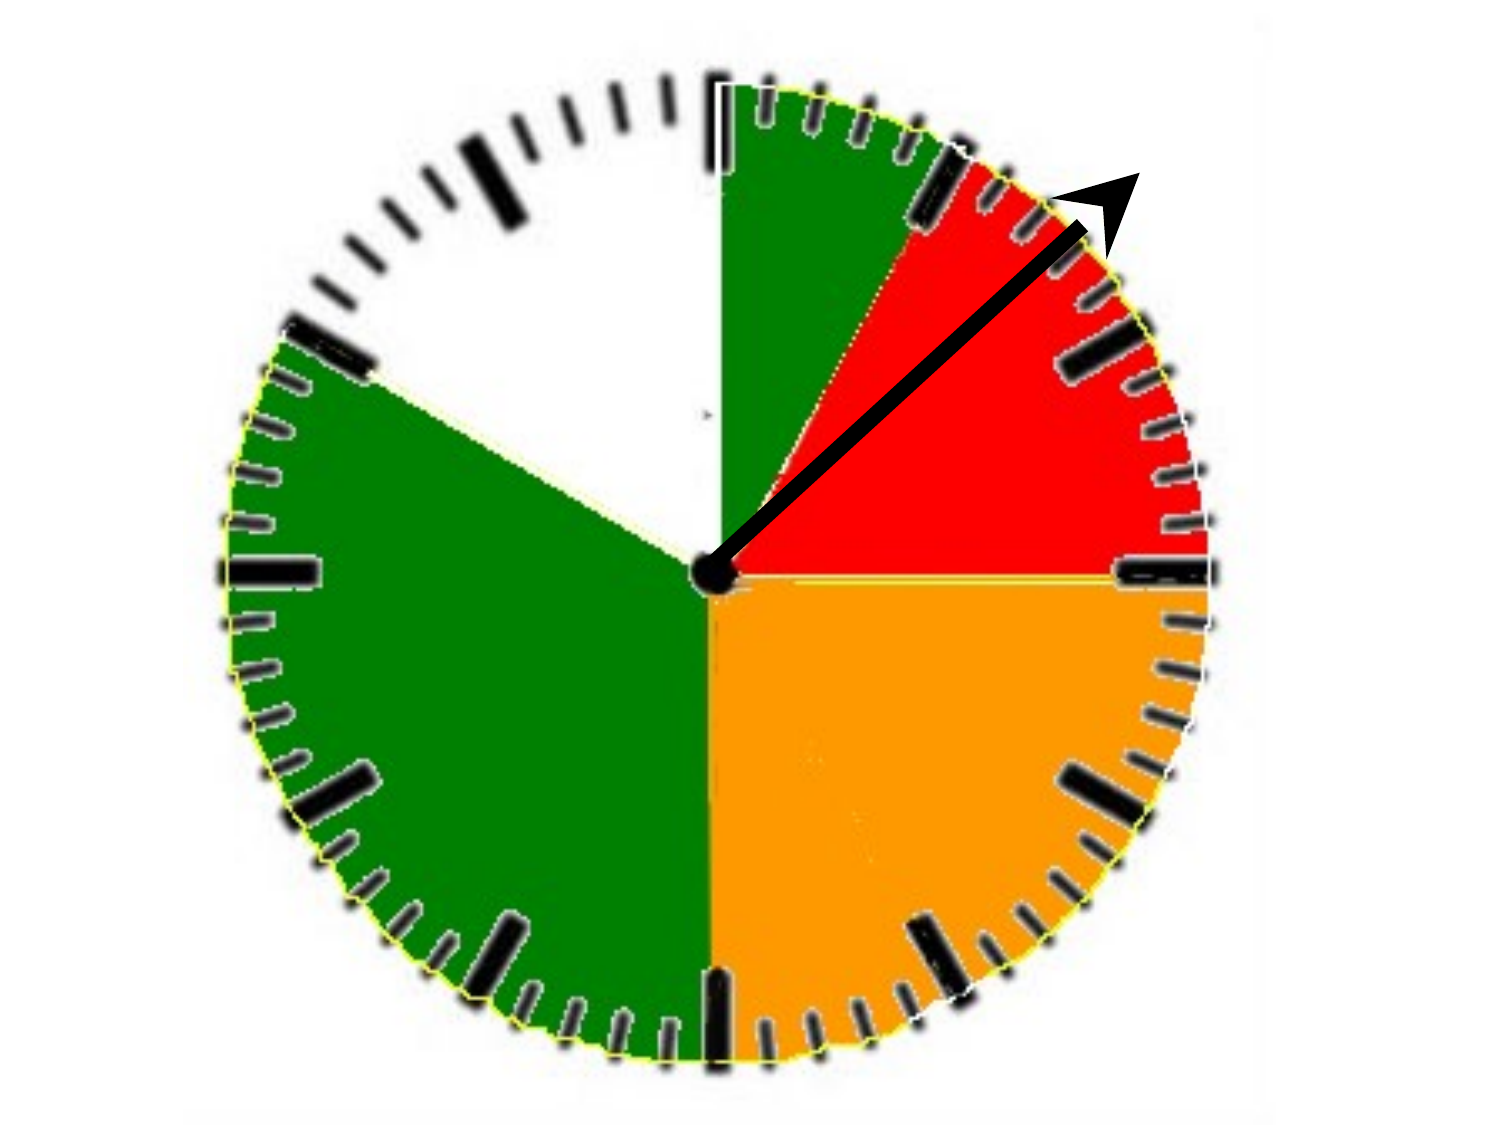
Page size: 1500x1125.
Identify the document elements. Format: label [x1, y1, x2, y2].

text_box [714, 172, 1141, 563]
picture [182, 5, 1306, 1125]
